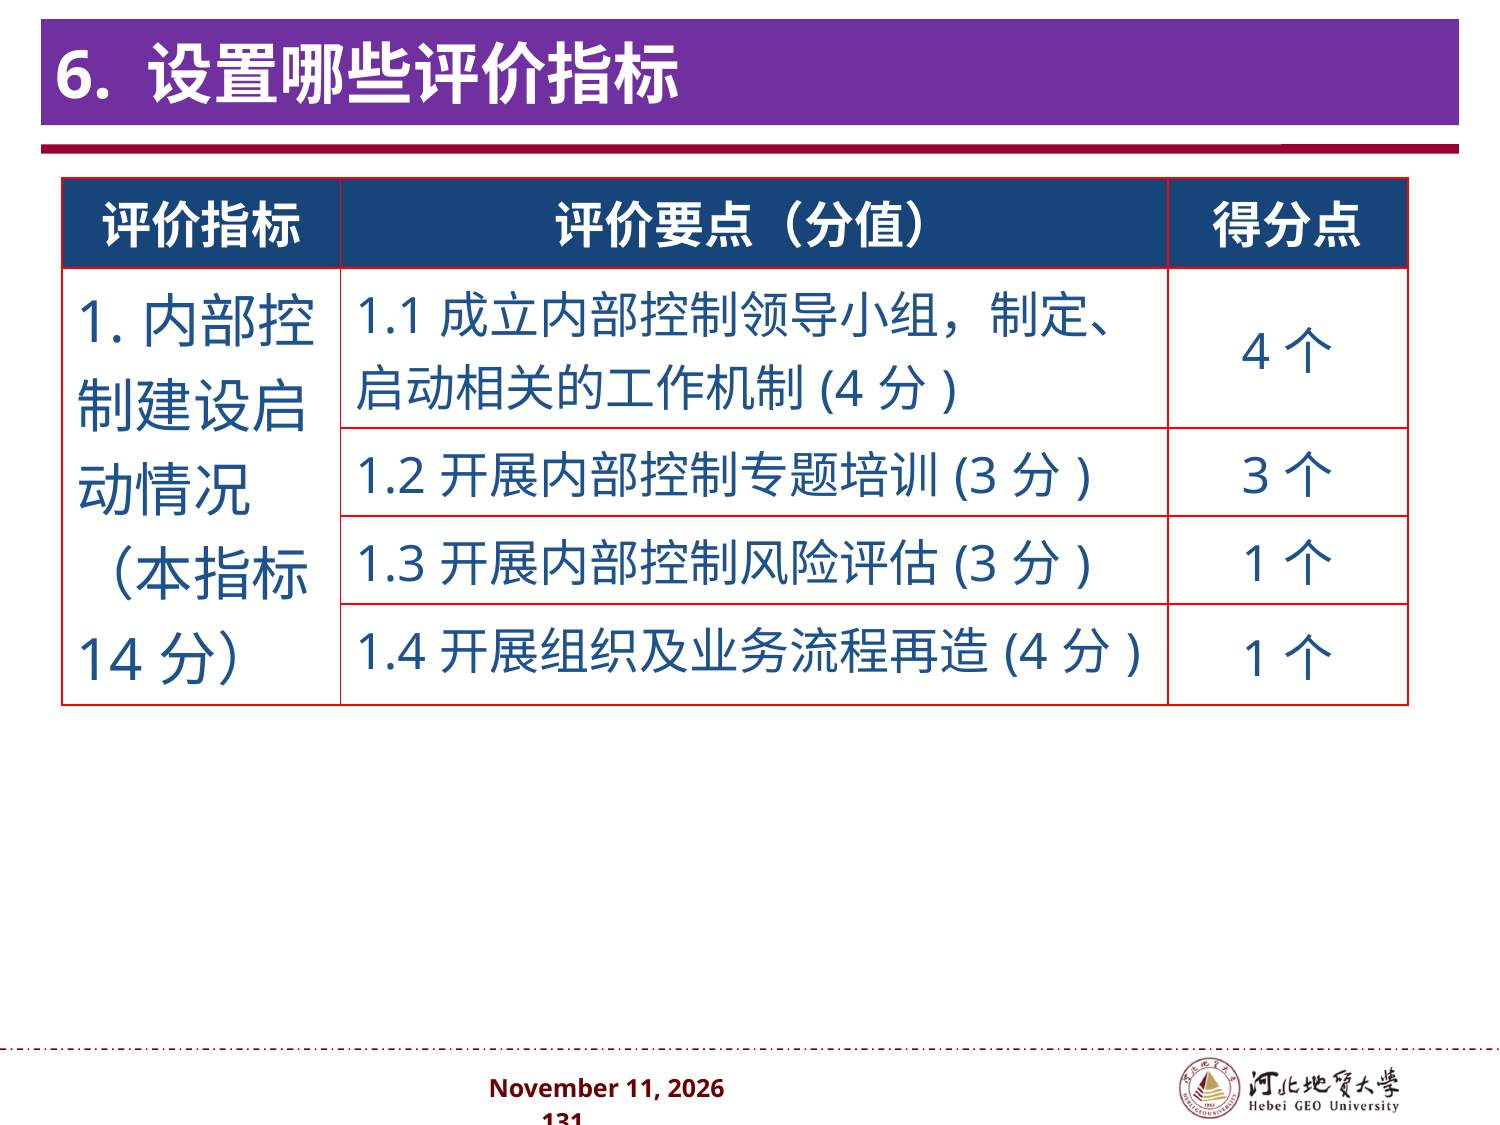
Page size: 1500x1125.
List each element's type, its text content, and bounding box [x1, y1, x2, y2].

table_cell 1.3开展内部控制风险评估(3分) [341, 517, 1167, 603]
table_cell 1.4开展组织及业务流程再造(4分) [341, 605, 1167, 704]
table_cell 3个 [1169, 429, 1407, 515]
table_header 评价指标 [63, 179, 340, 267]
table_cell 1.1成立内部控制领导小组，制定、启动相关的工作机制(4分) [341, 269, 1167, 427]
table_header 得分点 [1169, 179, 1407, 267]
table_cell 1.2开展内部控制专题培训(3分) [341, 429, 1167, 515]
picture [1159, 1049, 1420, 1125]
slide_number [473, 1064, 990, 1109]
table_cell 4个 [1169, 269, 1407, 427]
table_header 评价要点（分值） [341, 179, 1167, 267]
title 6. 设置哪些评价指标 [40, 18, 1460, 126]
table_cell 1个 [1169, 605, 1407, 704]
table_cell 1个 [1169, 517, 1407, 603]
table_cell 1.内部控制建设启动情况（本指标14分） [63, 269, 340, 704]
